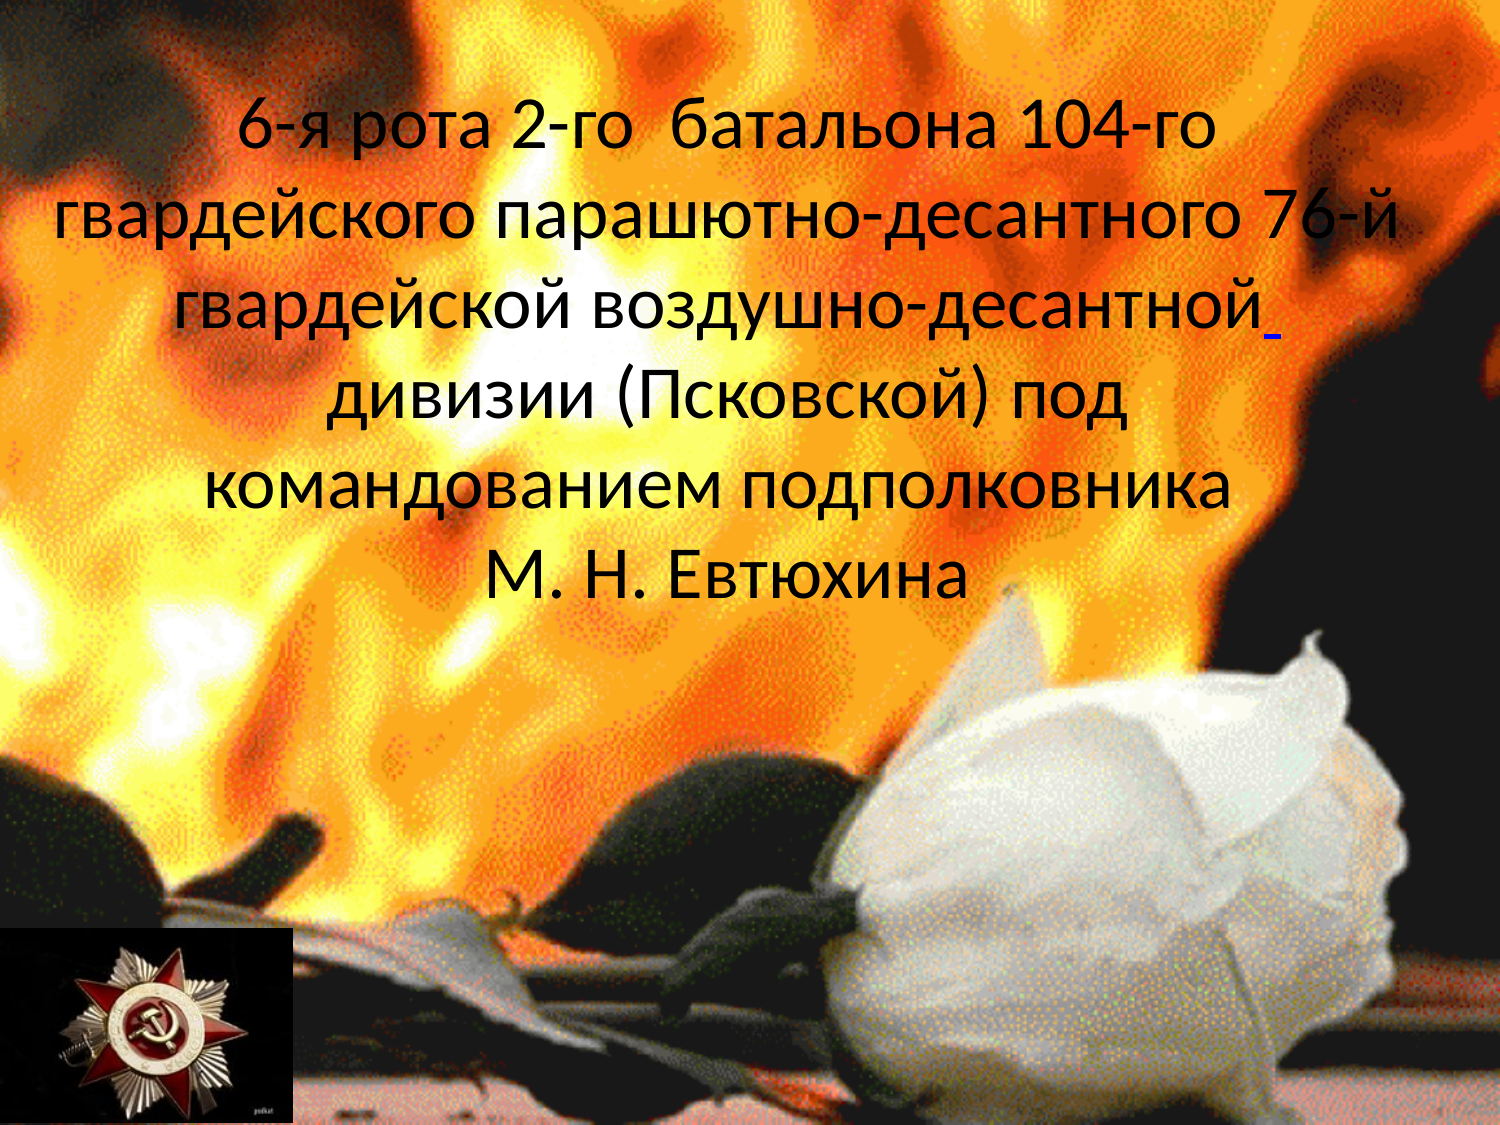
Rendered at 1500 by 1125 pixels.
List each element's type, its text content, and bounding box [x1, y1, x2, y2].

picture [0, 0, 1500, 1125]
title 6-я рота 2-го батальона 104-го гвардейского парашютно-десантного 76-й гвардейской воздушно-десантной дивизии (Псковской) под командованием подполковника М. Н. Евтюхина [29, 19, 1425, 669]
